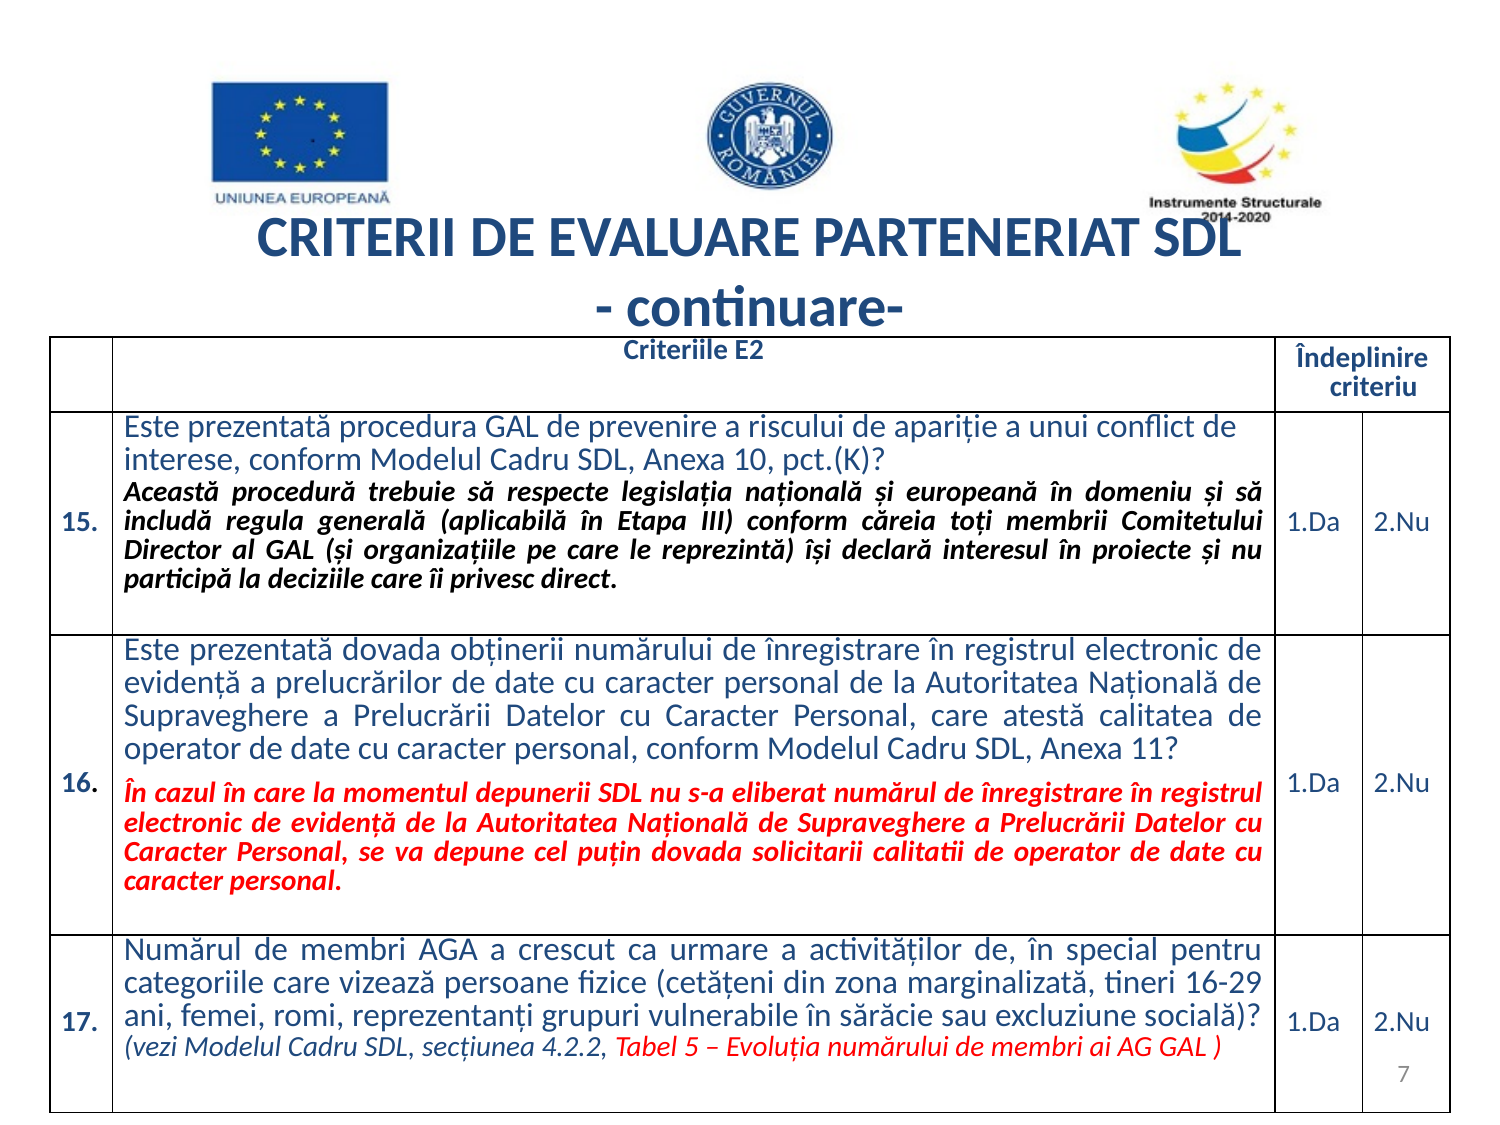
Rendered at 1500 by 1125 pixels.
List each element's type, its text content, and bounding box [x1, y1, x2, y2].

table_header 1.Da [1276, 413, 1362, 634]
table_cell 17. [51, 936, 112, 1112]
table_cell 1.Da [1276, 636, 1362, 934]
table_cell 16. [51, 636, 112, 934]
table_header 15. [51, 413, 112, 634]
table_cell Numărul de membri AGA a crescut ca urmare a activităților de, în special pentru categoriile care vizează persoane fizice (cetățeni din zona marginalizată, tineri 16-29 ani, femei, romi, reprezentanți grupuri vulnerabile în sărăcie sau excluziune socială)? (vezi Modelul Cadru SDL, secțiunea 4.2.2, Tabel 5 – Evoluția numărului de membri ai AG GAL ) [113, 936, 1274, 1112]
slide_number 7 [1074, 1042, 1425, 1103]
table_cell 1.Da [1276, 936, 1362, 1042]
table_cell 2.Nu [1363, 636, 1449, 934]
table_cell Este prezentată dovada obținerii numărului de înregistrare în registrul electronic de evidență a prelucrărilor de date cu caracter personal de la Autoritatea Națională de Supraveghere a Prelucrării Datelor cu Caracter Personal, care atestă calitatea de operator de date cu caracter personal, conform Modelul Cadru SDL, Anexa 11? În cazul în care la momentul depunerii SDL nu s-a eliberat numărul de înregistrare în registrul electronic de evidență de la Autoritatea Națională de Supraveghere a Prelucrării Datelor cu Caracter Personal, se va depune cel puțin dovada solicitarii calitatii de operator de date cu caracter personal. [113, 636, 1274, 934]
picture [75, 37, 1425, 212]
table_header 2.Nu [1363, 413, 1449, 634]
table_cell 1.Da [1276, 1103, 1362, 1112]
table_header Criteriile E2 [113, 338, 1274, 411]
table_header Îndeplinire criteriu [1276, 338, 1449, 411]
title CRITERII DE EVALUARE PARTENERIAT SDL - continuare- [75, 212, 1425, 325]
table_cell 2.Nu [1363, 936, 1449, 1112]
table_header [51, 338, 112, 411]
table_header Este prezentată procedura GAL de prevenire a riscului de apariție a unui conflict de interese, conform Modelul Cadru SDL, Anexa 10, pct.(K)? Această procedură trebuie să respecte legislația națională și europeană în domeniu și să includă regula generală (aplicabilă în Etapa III) conform căreia toți membrii Comitetului Director al GAL (și organizațiile pe care le reprezintă) își declară interesul în proiecte și nu participă la deciziile care îi privesc direct. [113, 413, 1274, 634]
